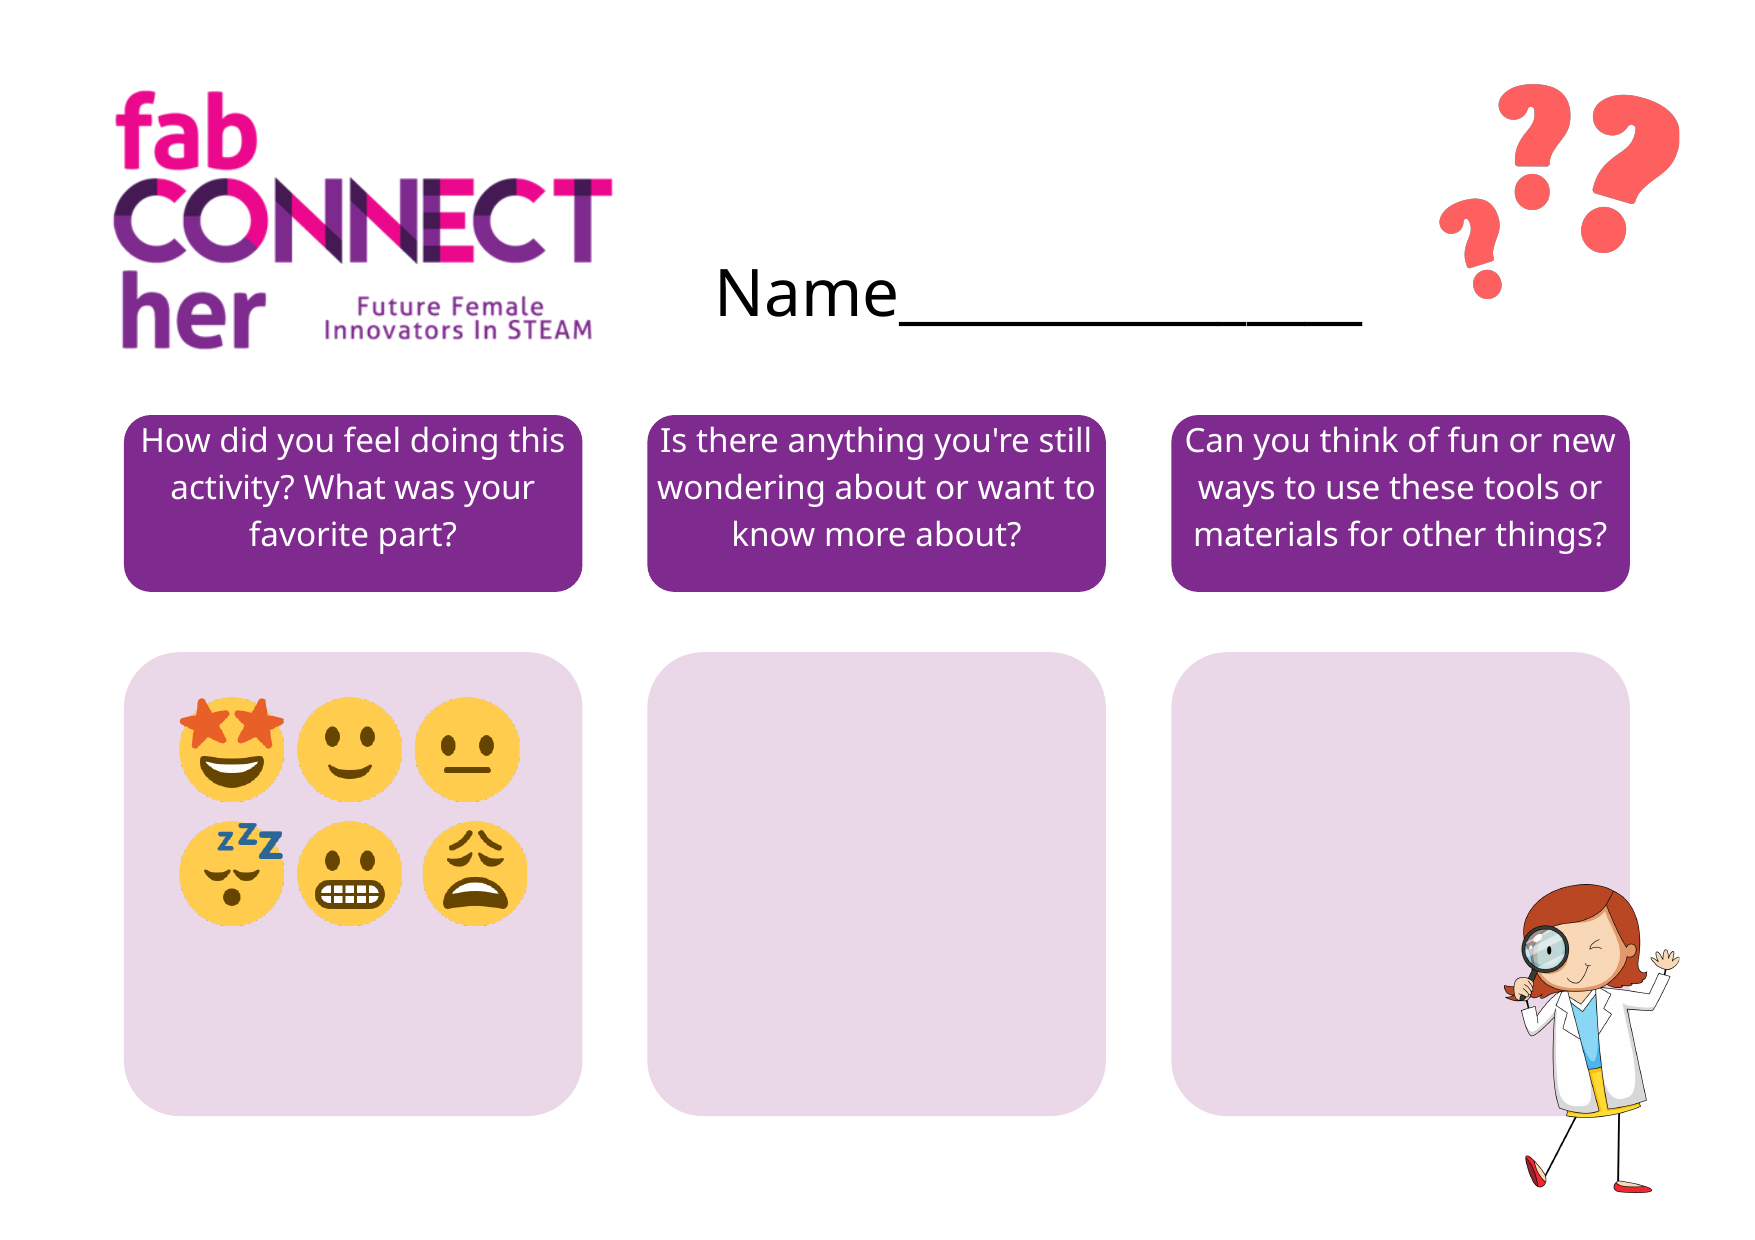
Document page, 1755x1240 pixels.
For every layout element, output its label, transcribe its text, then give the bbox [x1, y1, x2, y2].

text_box [1504, 884, 1680, 1193]
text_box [647, 651, 1107, 1117]
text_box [123, 373, 583, 593]
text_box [123, 651, 583, 1117]
text_box Name________________ [693, 238, 1386, 331]
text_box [1171, 651, 1631, 1117]
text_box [1171, 414, 1631, 593]
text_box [647, 414, 1107, 593]
text_box [1437, 84, 1680, 299]
text_box [62, 64, 664, 377]
